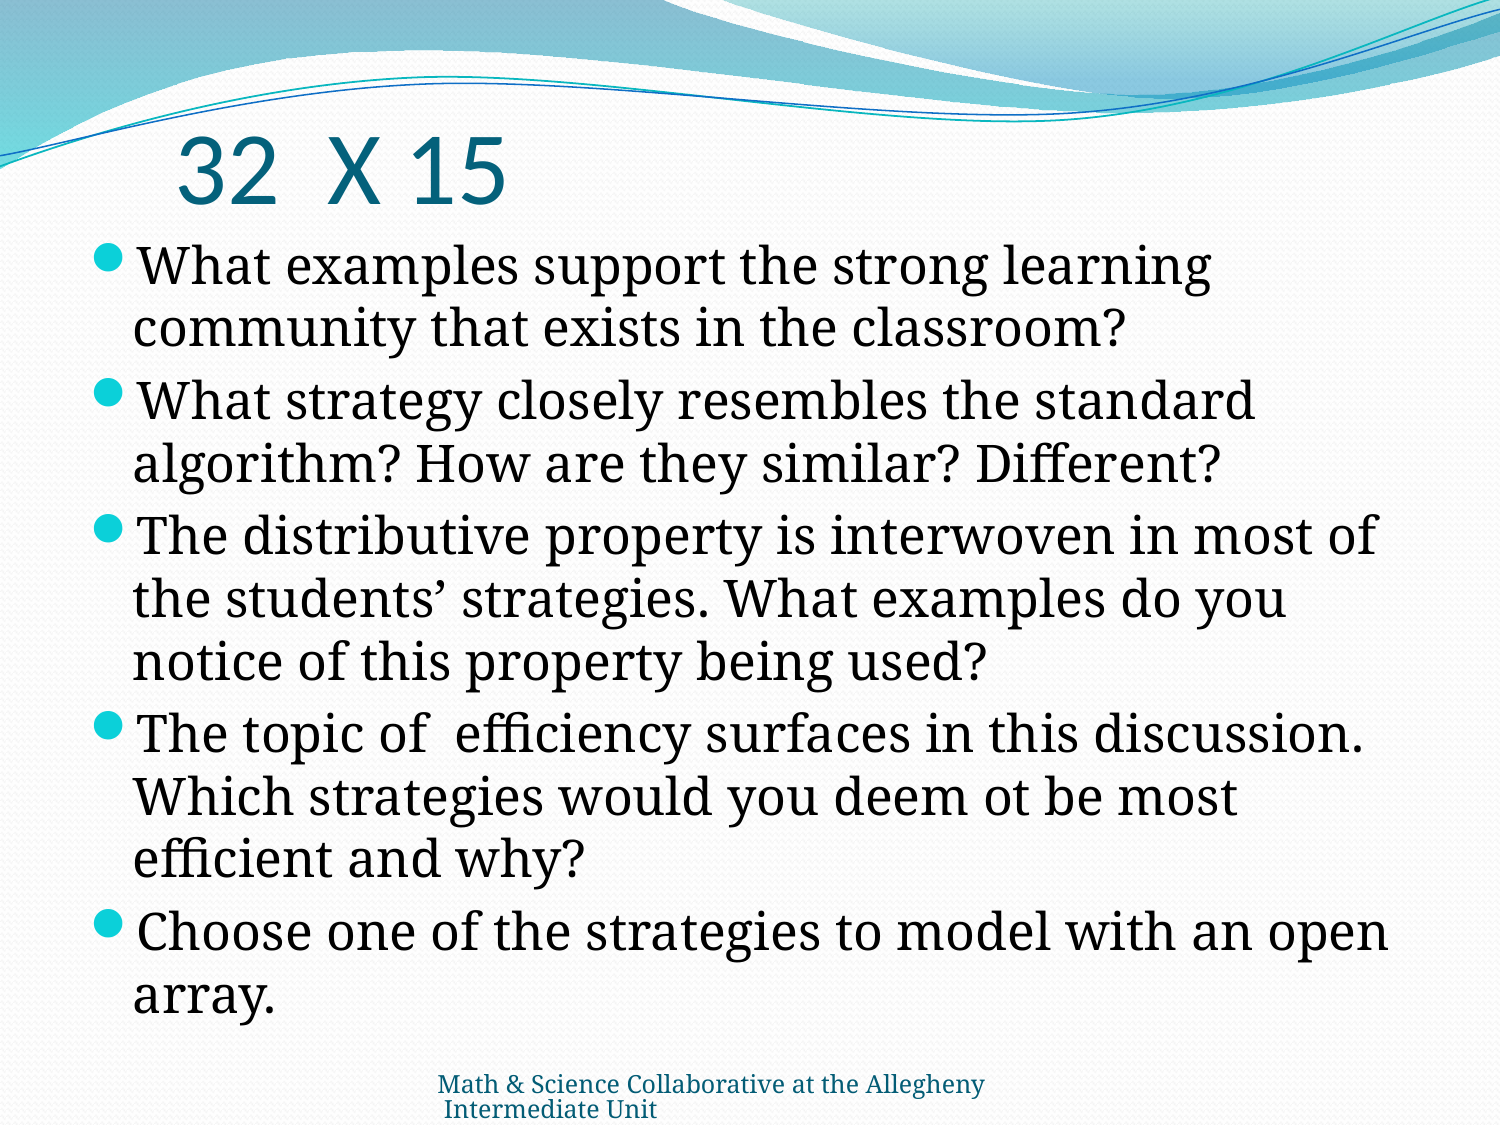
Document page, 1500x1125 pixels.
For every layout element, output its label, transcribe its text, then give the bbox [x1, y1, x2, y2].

list What examples support the strong learning community that exists in the classroom? What strategy closely resembles the standard algorithm? How are they similar? Different? The distributive property is interwoven in most of the students’ strategies. What examples do you notice of this property being used? The topic of efficiency surfaces in this discussion. Which strategies would you deem ot be most efficient and why? Choose one of the strategies to model with an open array. [75, 224, 1425, 1038]
footer Math & Science Collaborative at the Allegheny Intermediate Unit [437, 1042, 988, 1103]
title 32 X 15 [174, 37, 1500, 225]
